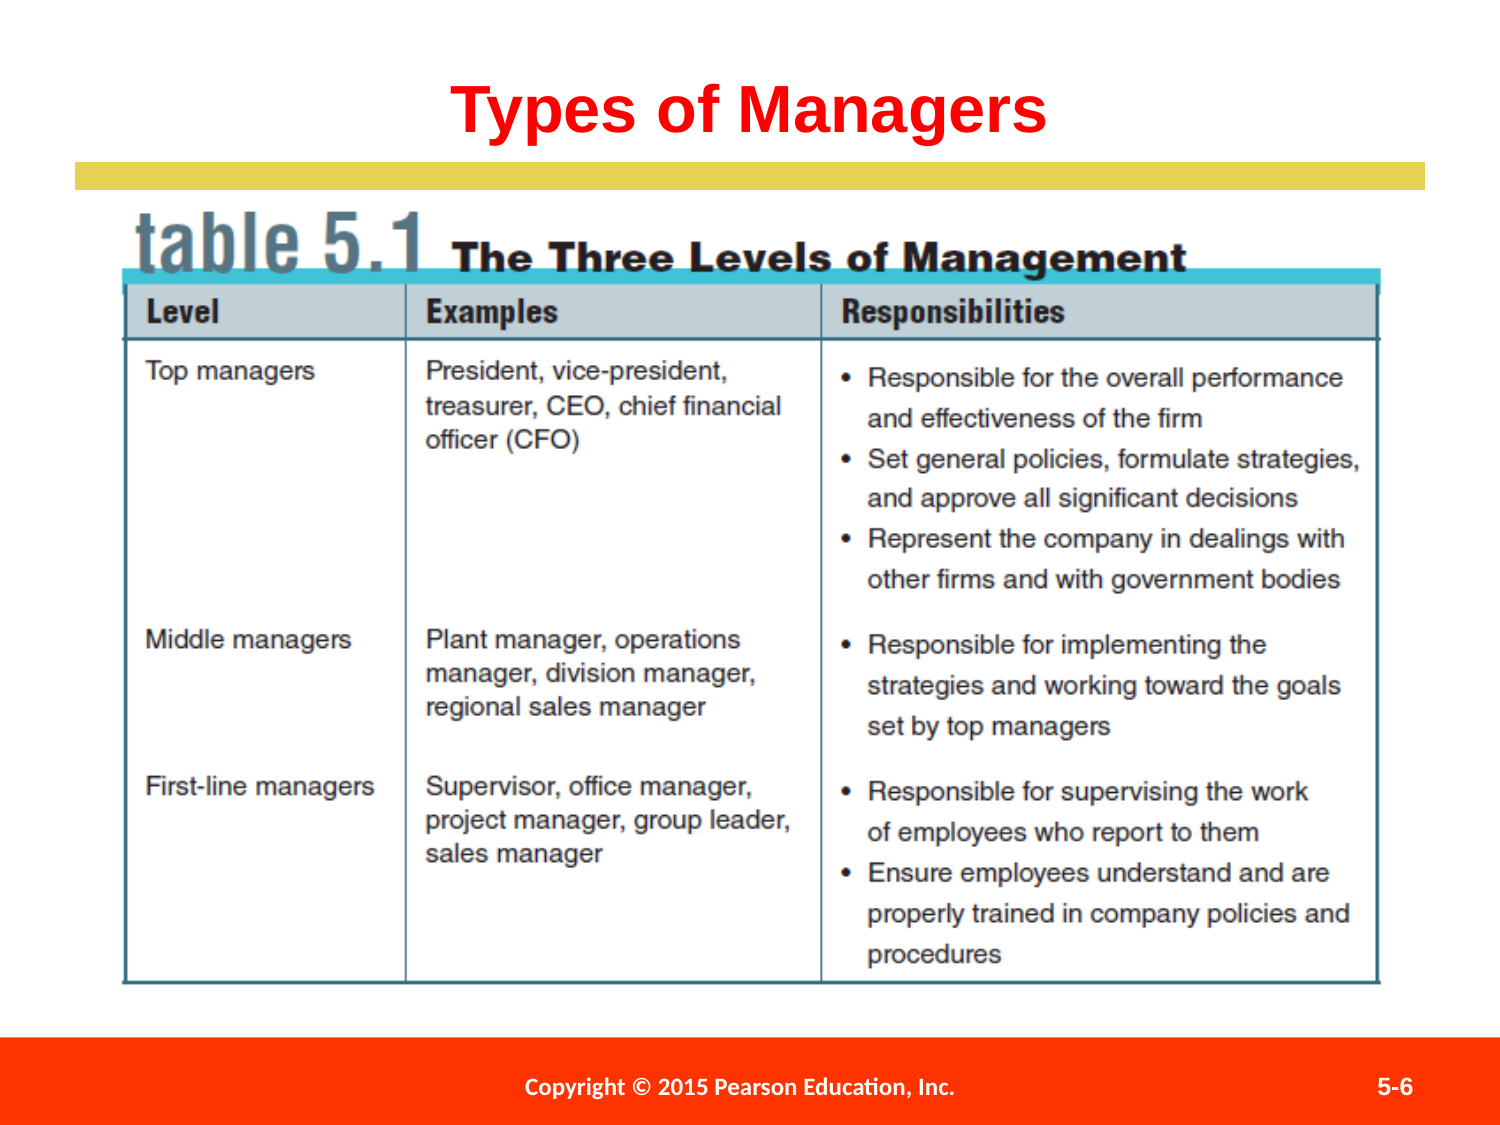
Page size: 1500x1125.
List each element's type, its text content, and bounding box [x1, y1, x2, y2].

text_box Types of Managers [74, 12, 1425, 200]
picture [103, 205, 1413, 1013]
